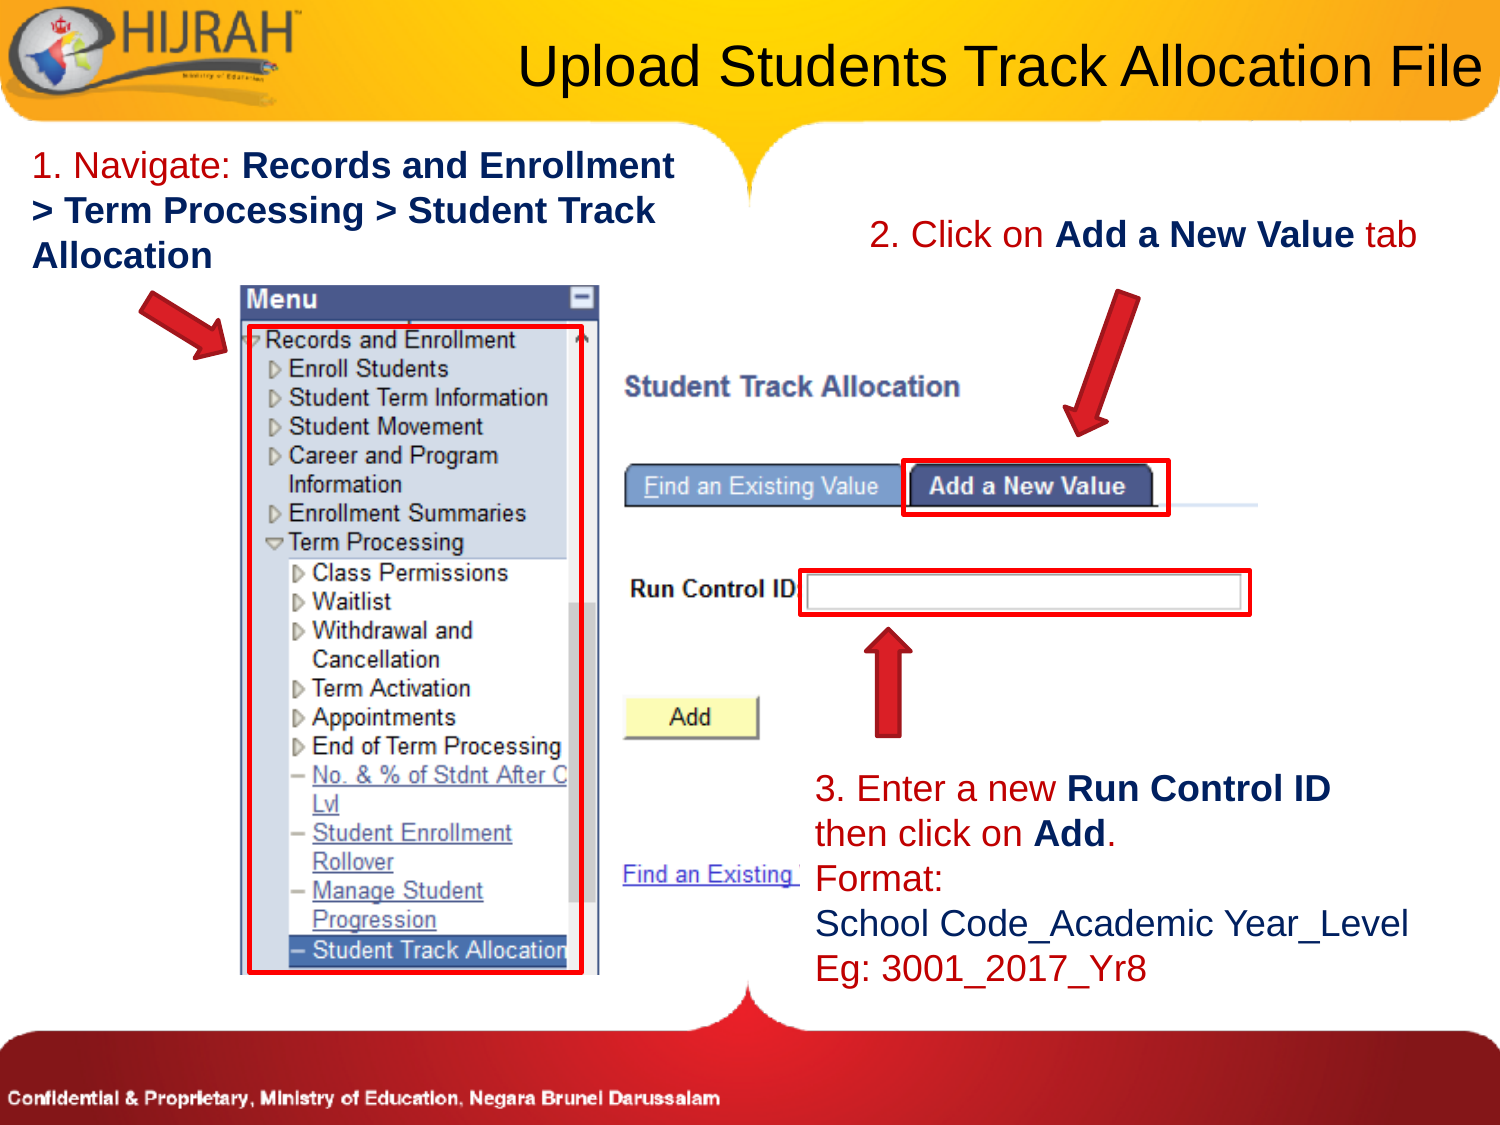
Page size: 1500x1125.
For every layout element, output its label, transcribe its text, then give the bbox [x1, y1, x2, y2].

text_box 3. Enter a new Run Control ID then click on Add. Format: School Code_Academic Year_Level Eg: 3001_2017_Yr8 [800, 756, 1428, 1003]
text_box 2. Click on Add a New Value tab [854, 202, 1444, 265]
text_box [138, 290, 228, 361]
title Upload Students Track Allocation File [276, 0, 1500, 126]
text_box 1. Navigate: Records and Enrollment > Term Processing > Student Track Allocation [16, 133, 698, 286]
picture [0, 0, 1500, 1125]
